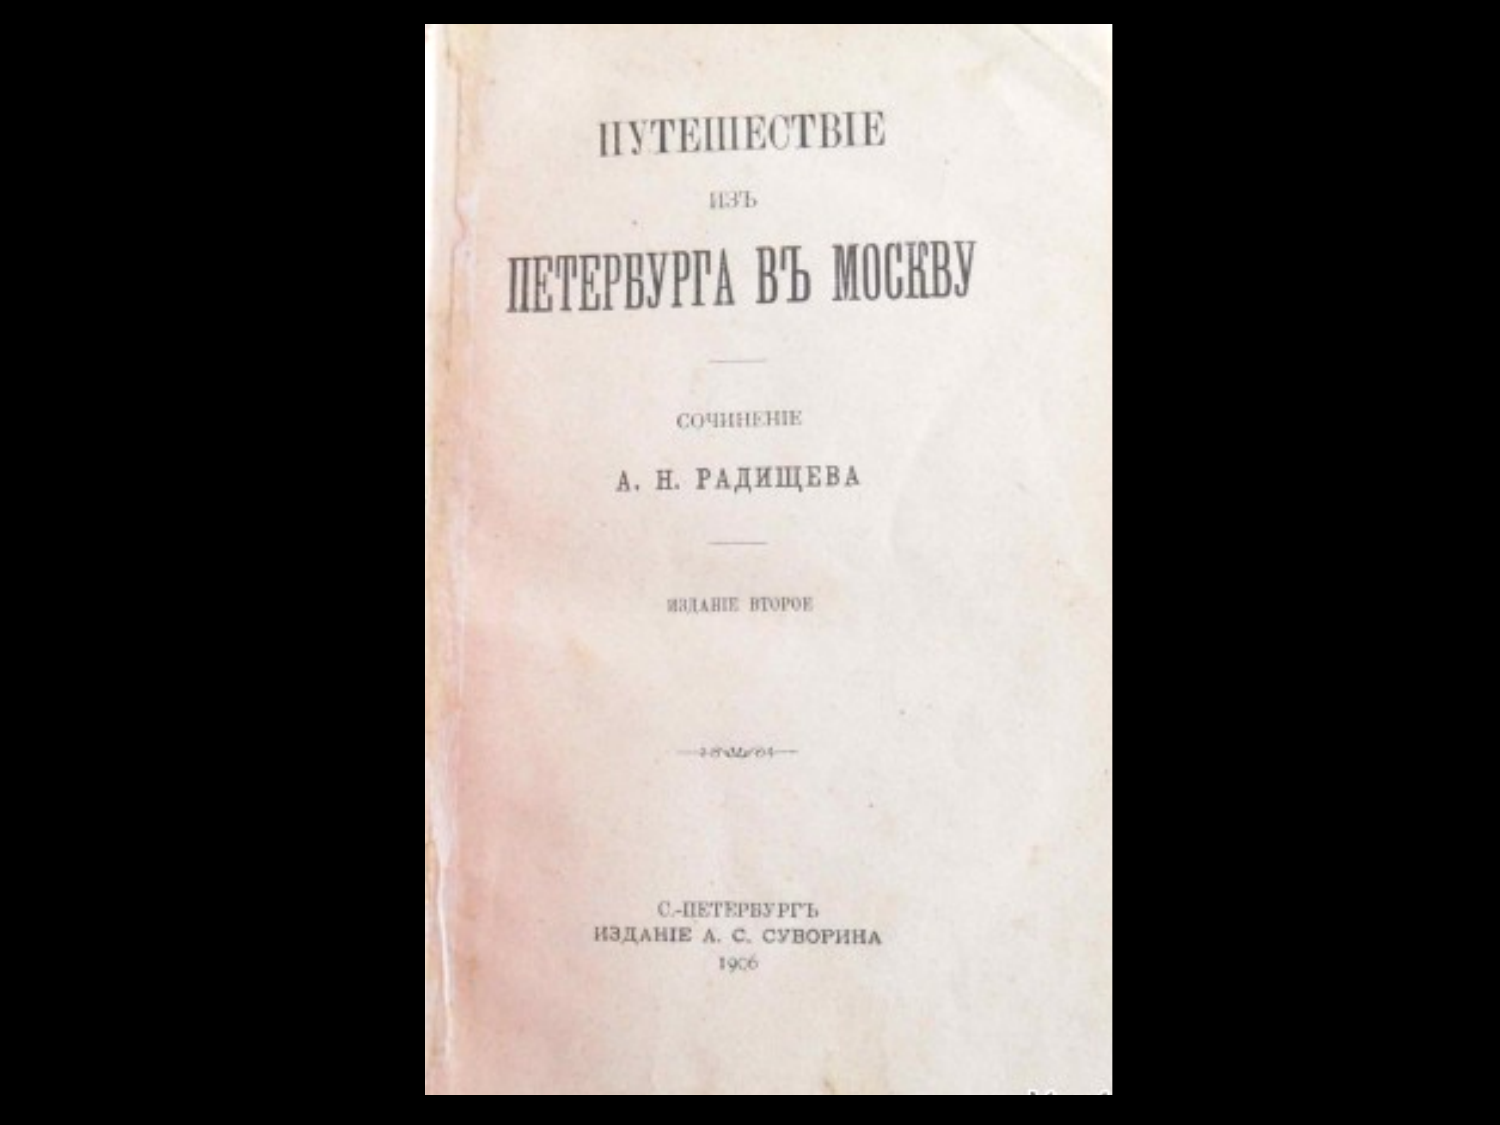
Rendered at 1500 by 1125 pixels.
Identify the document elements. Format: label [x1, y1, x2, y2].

picture [424, 24, 1113, 1095]
